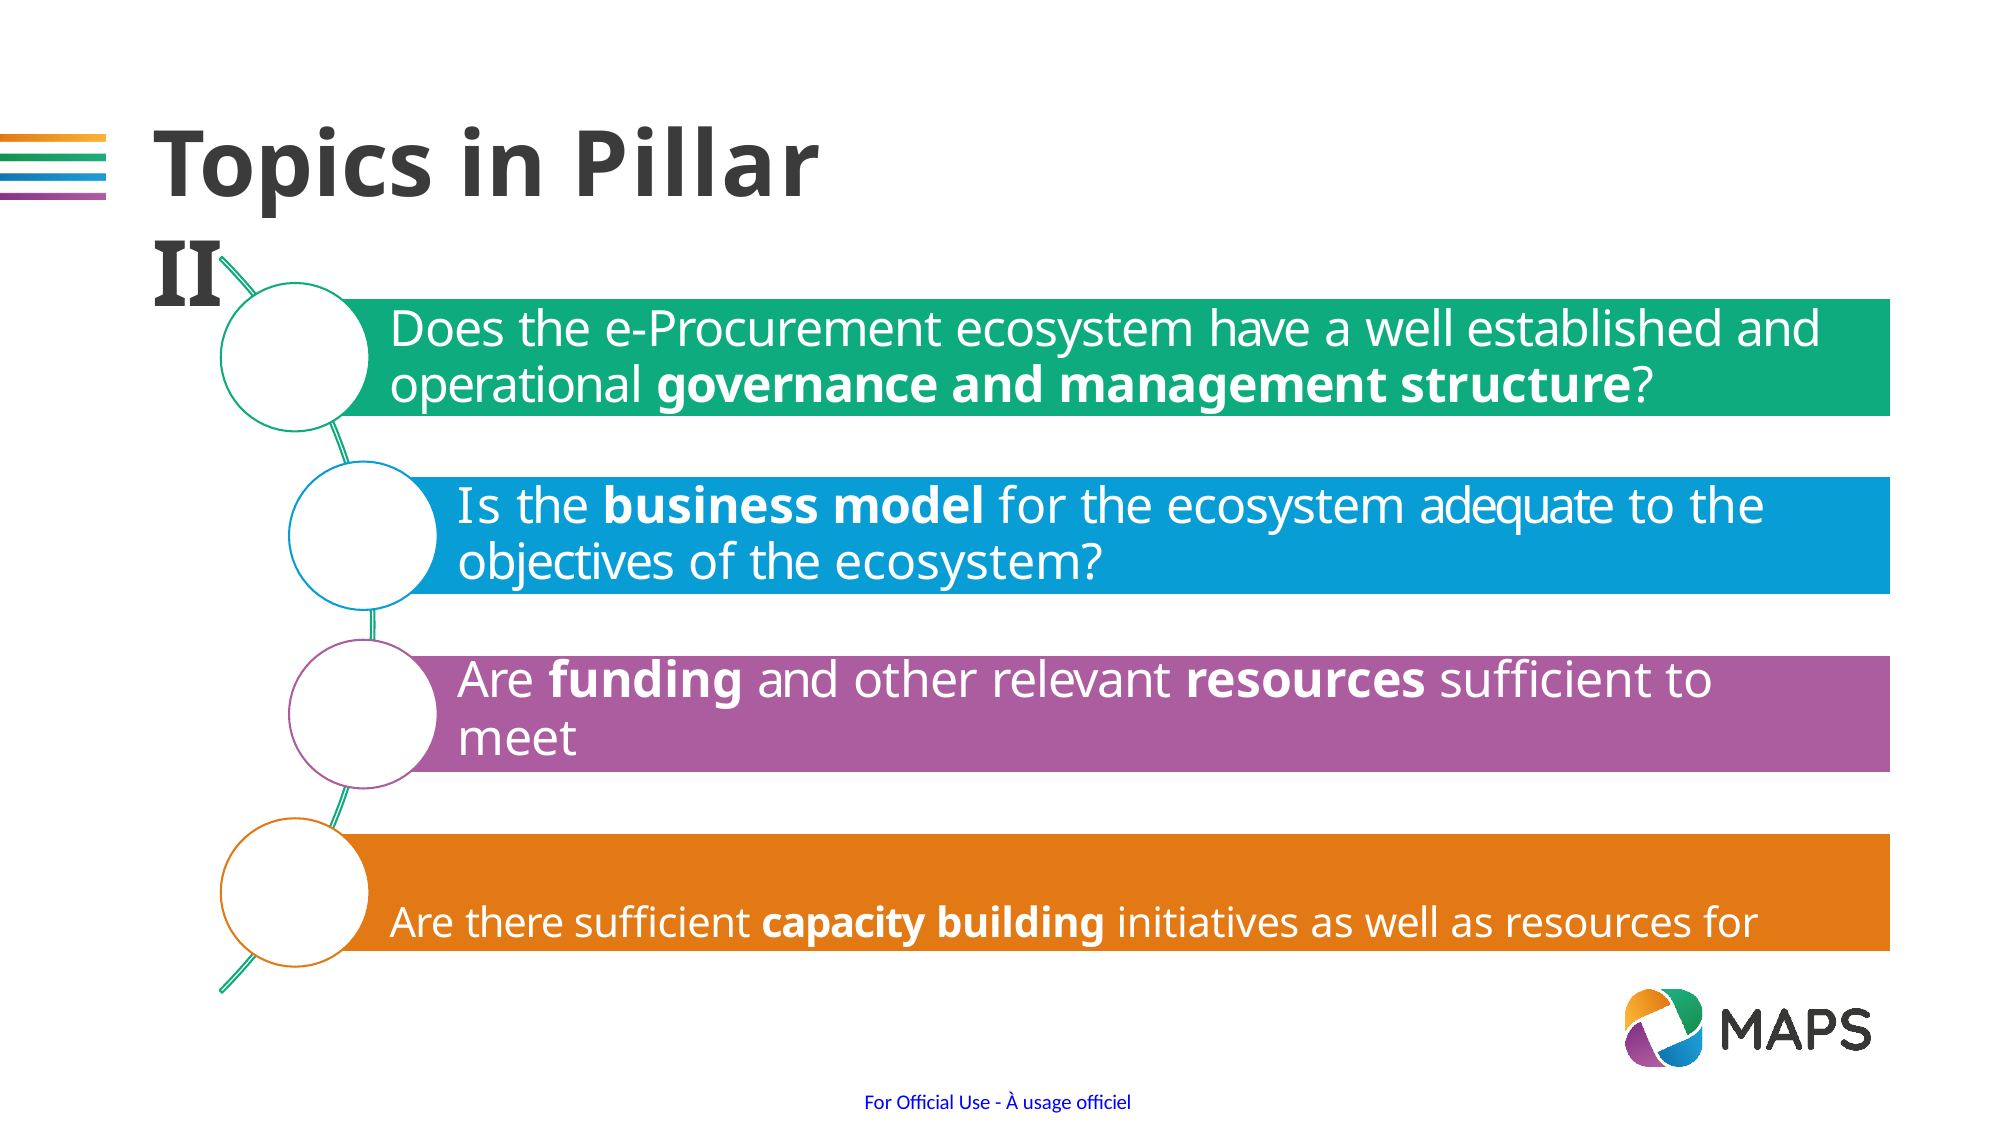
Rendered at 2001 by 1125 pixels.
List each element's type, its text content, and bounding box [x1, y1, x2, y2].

picture [0, 134, 106, 200]
picture [1625, 995, 1871, 1067]
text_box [219, 816, 371, 969]
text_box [218, 255, 1893, 995]
title Topics in Pillar II [150, 102, 867, 325]
footer For Official Use - À usage officiel [862, 1091, 1138, 1125]
